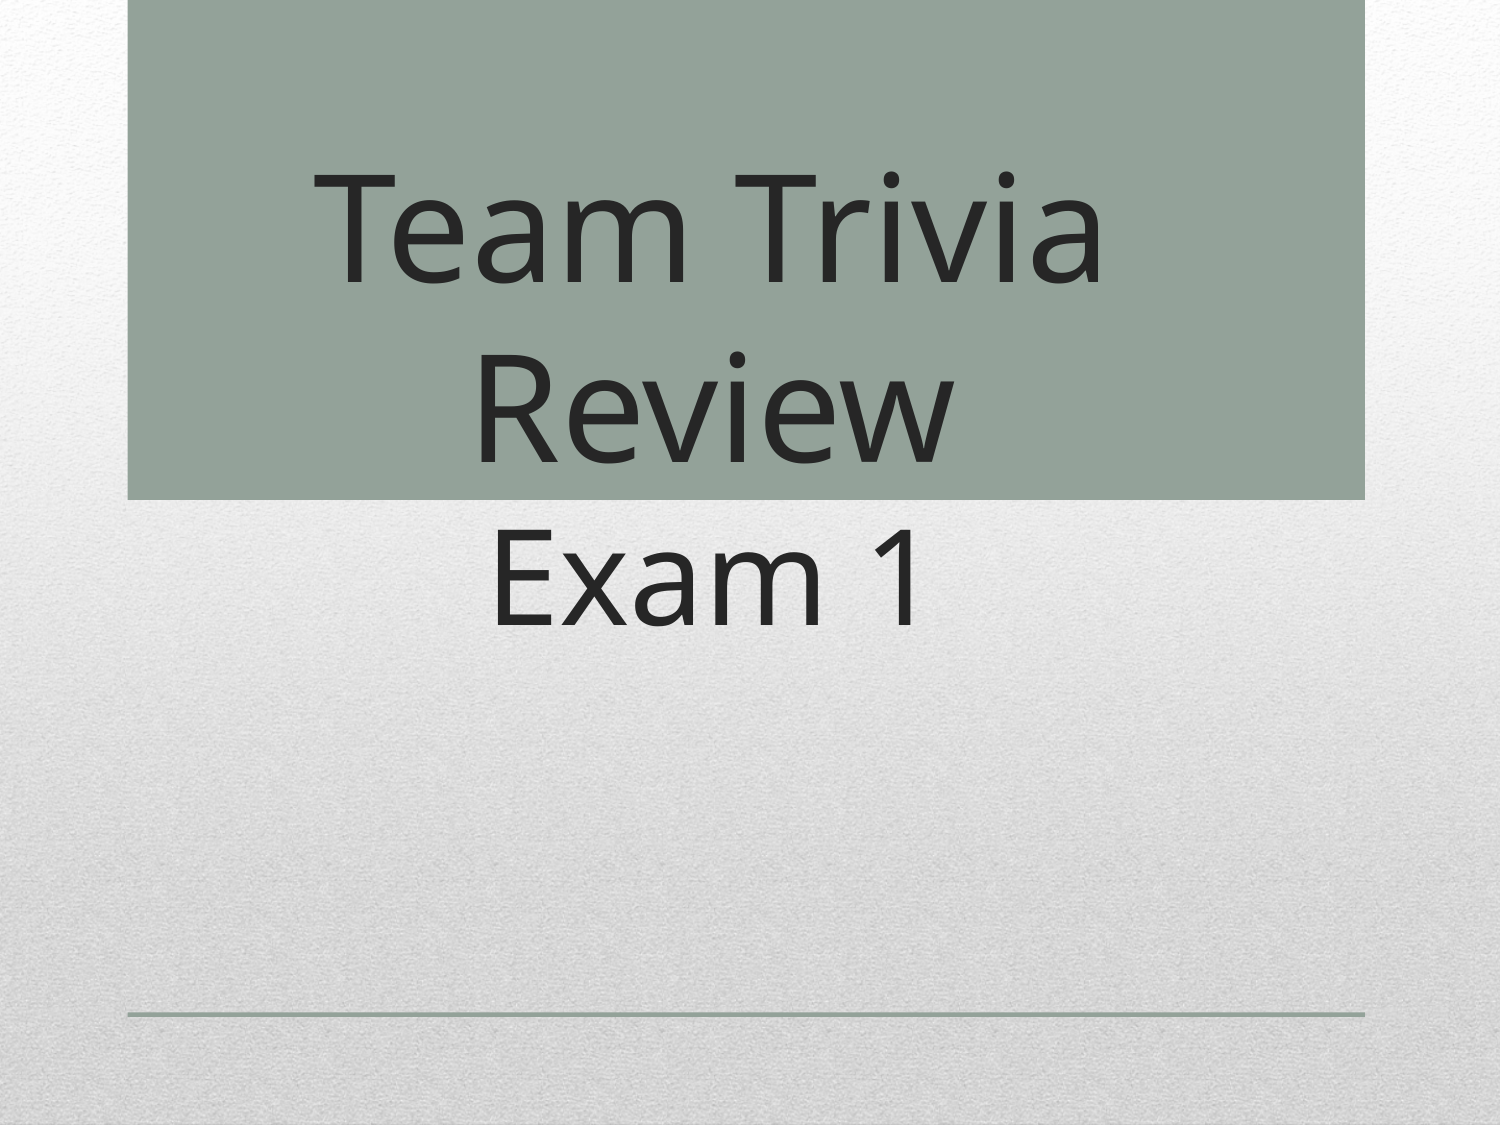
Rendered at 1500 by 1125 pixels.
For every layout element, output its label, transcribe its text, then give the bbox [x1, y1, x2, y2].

title Team Trivia Review Exam 1 [75, 125, 1350, 600]
